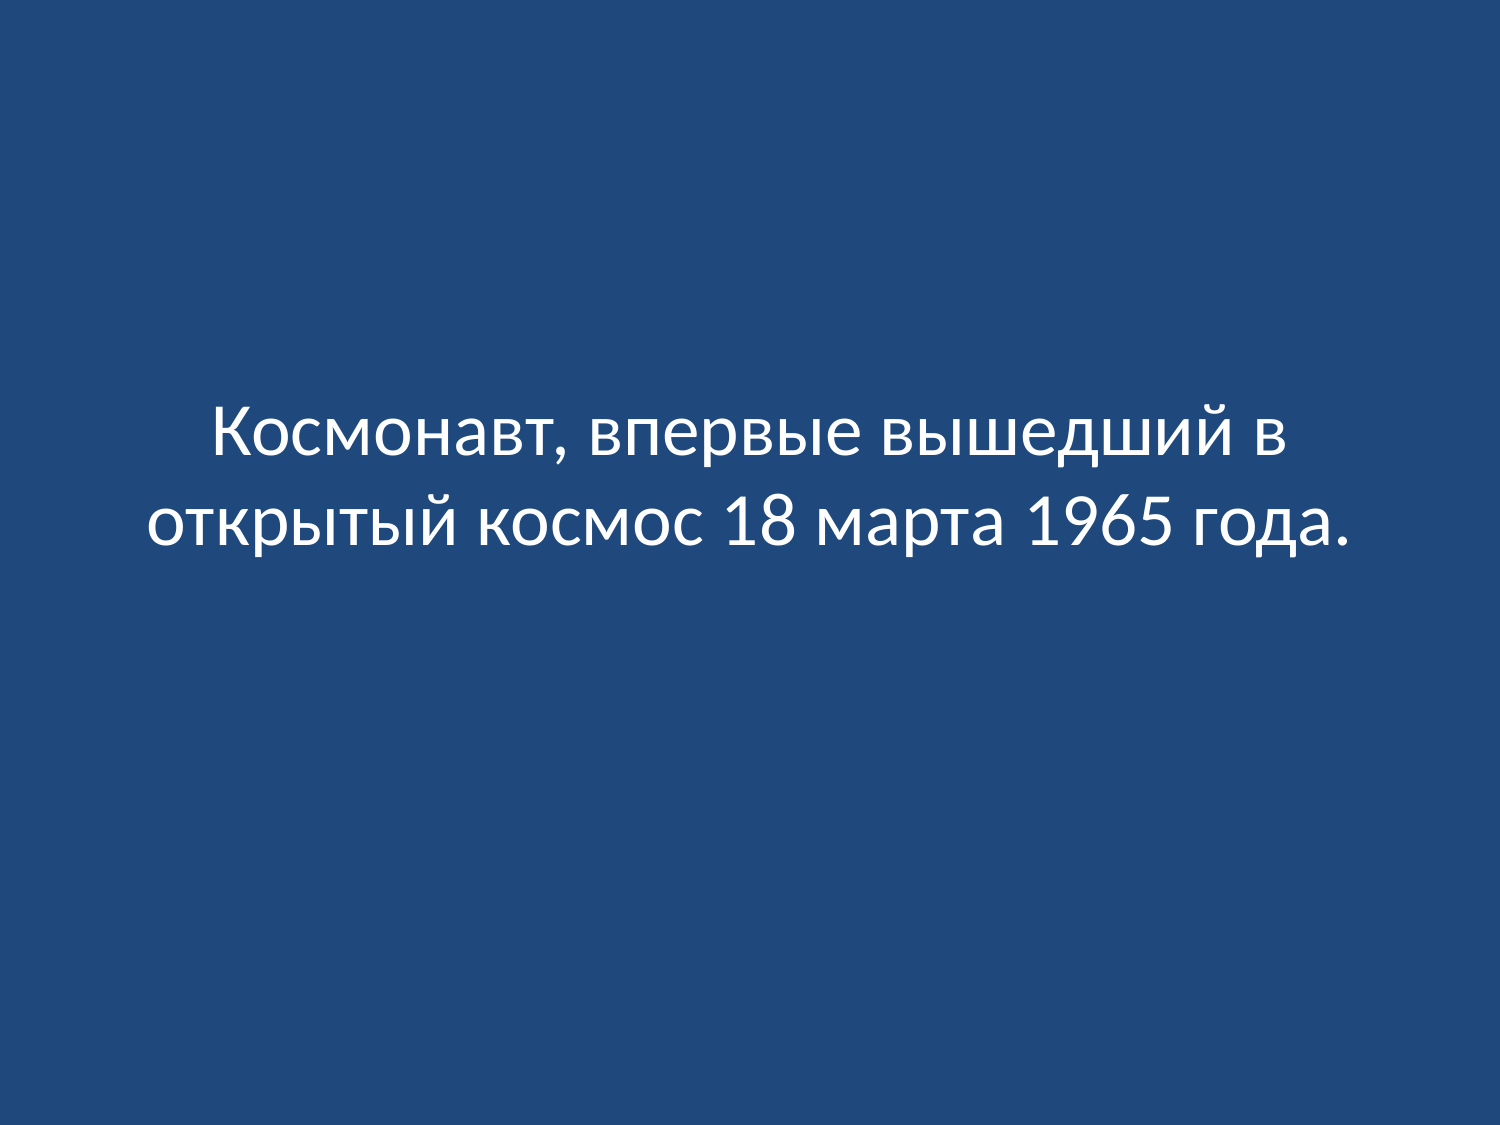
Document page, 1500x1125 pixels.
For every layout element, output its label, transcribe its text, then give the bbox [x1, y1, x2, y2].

title Космонавт, впервые вышедший в открытый космос 18 марта 1965 года. [112, 349, 1388, 591]
